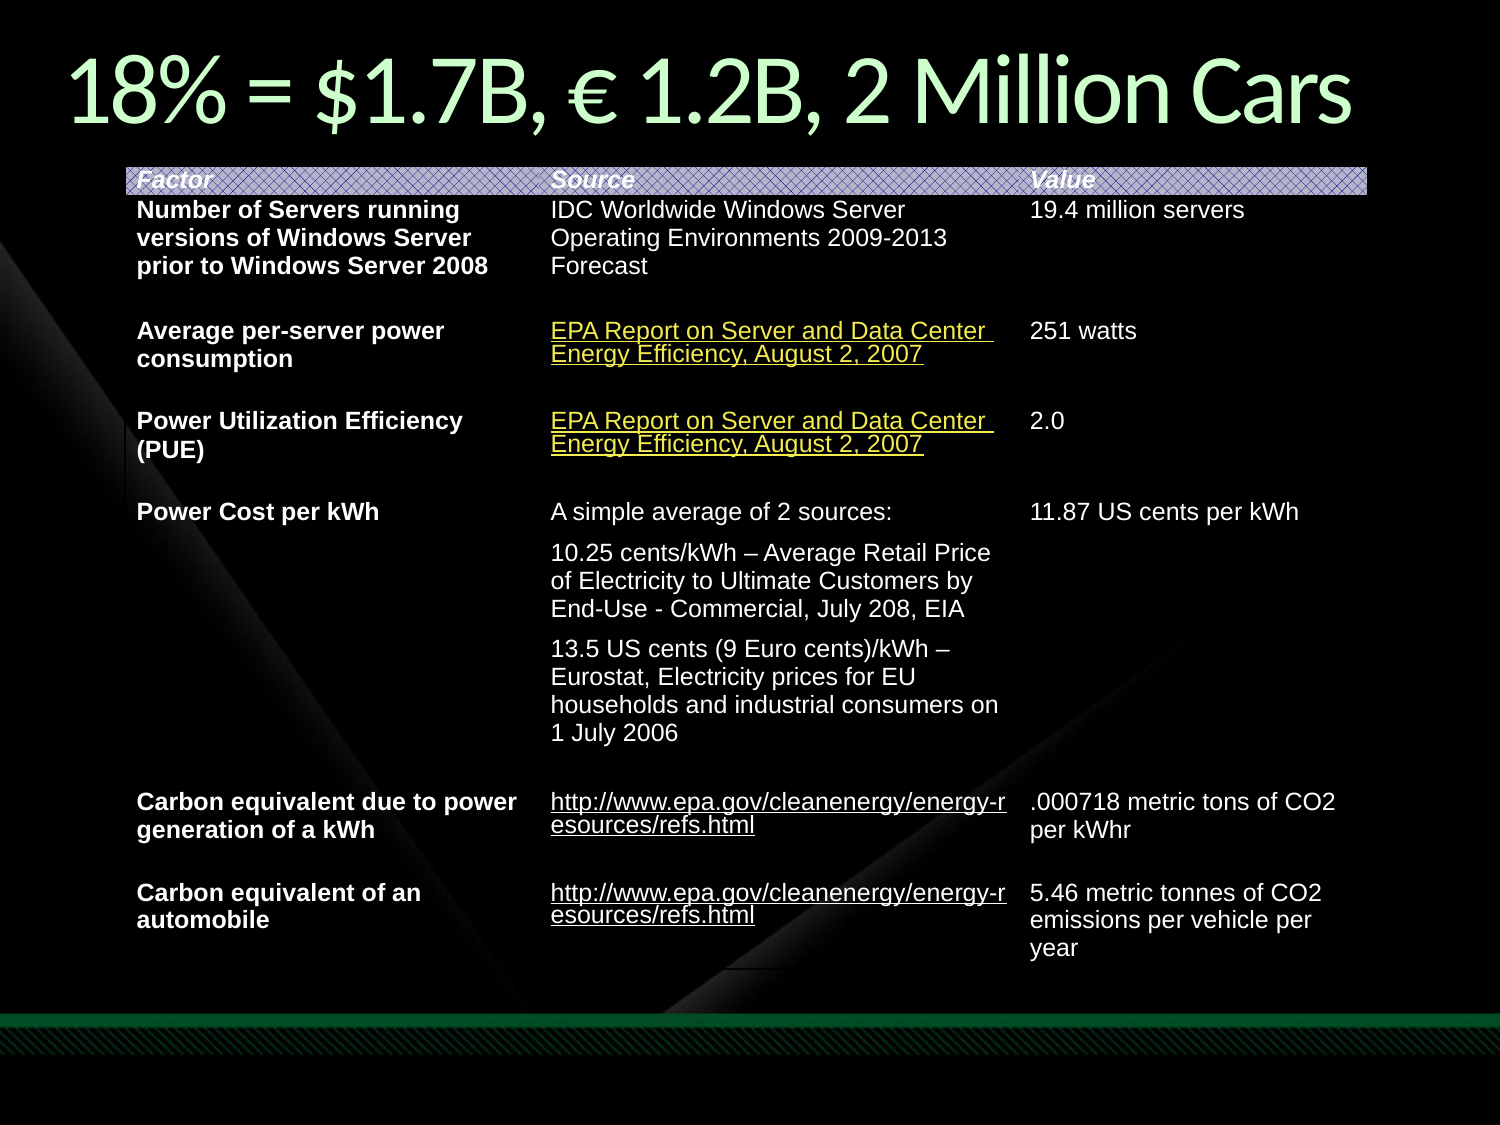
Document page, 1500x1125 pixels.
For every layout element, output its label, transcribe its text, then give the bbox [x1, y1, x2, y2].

table_cell 11.87 US cents per kWh [1019, 498, 1367, 788]
table_cell 5.46 metric tonnes of CO2 emissions per vehicle per year [1019, 878, 1367, 968]
title 18% = $1.7B, € 1.2B, 2 Million Cars [62, 37, 1438, 147]
table_cell Average per-server power consumption [126, 317, 539, 407]
table_cell 19.4 million servers [1019, 197, 1367, 317]
table_cell EPA Report on Server and Data Center Energy Efficiency, August 2, 2007 [539, 317, 1019, 407]
table_cell A simple average of 2 sources: 10.25 cents/kWh – Average Retail Price of Electricity to Ultimate Customers by End-Use - Commercial, July 208, EIA 13.5 US cents (9 Euro cents)/kWh – Eurostat, Electricity prices for EU households and industrial consumers on 1 July 2006 [539, 498, 1019, 788]
table_cell http://www.epa.gov/cleanenergy/energy-resources/refs.html [539, 878, 1019, 968]
table_cell Power Utilization Efficiency (PUE) [126, 407, 539, 498]
table_header Value [1019, 167, 1367, 195]
table_cell EPA Report on Server and Data Center Energy Efficiency, August 2, 2007 [539, 407, 1019, 498]
table_cell Number of Servers running versions of Windows Server prior to Windows Server 2008 [126, 197, 539, 317]
table_cell IDC Worldwide Windows Server Operating Environments 2009-2013 Forecast [539, 197, 1019, 317]
picture [0, 0, 1500, 1125]
table_cell 2.0 [1019, 407, 1367, 498]
table_cell Power Cost per kWh [126, 498, 539, 788]
table_header Factor [126, 167, 539, 195]
table_cell http://www.epa.gov/cleanenergy/energy-resources/refs.html [539, 788, 1019, 878]
table_cell Carbon equivalent due to power generation of a kWh [126, 788, 539, 878]
table_header Source [539, 167, 1019, 195]
table_cell Carbon equivalent of an automobile [126, 878, 539, 968]
table_cell .000718 metric tons of CO2 per kWhr [1019, 788, 1367, 878]
table_cell 251 watts [1019, 317, 1367, 407]
